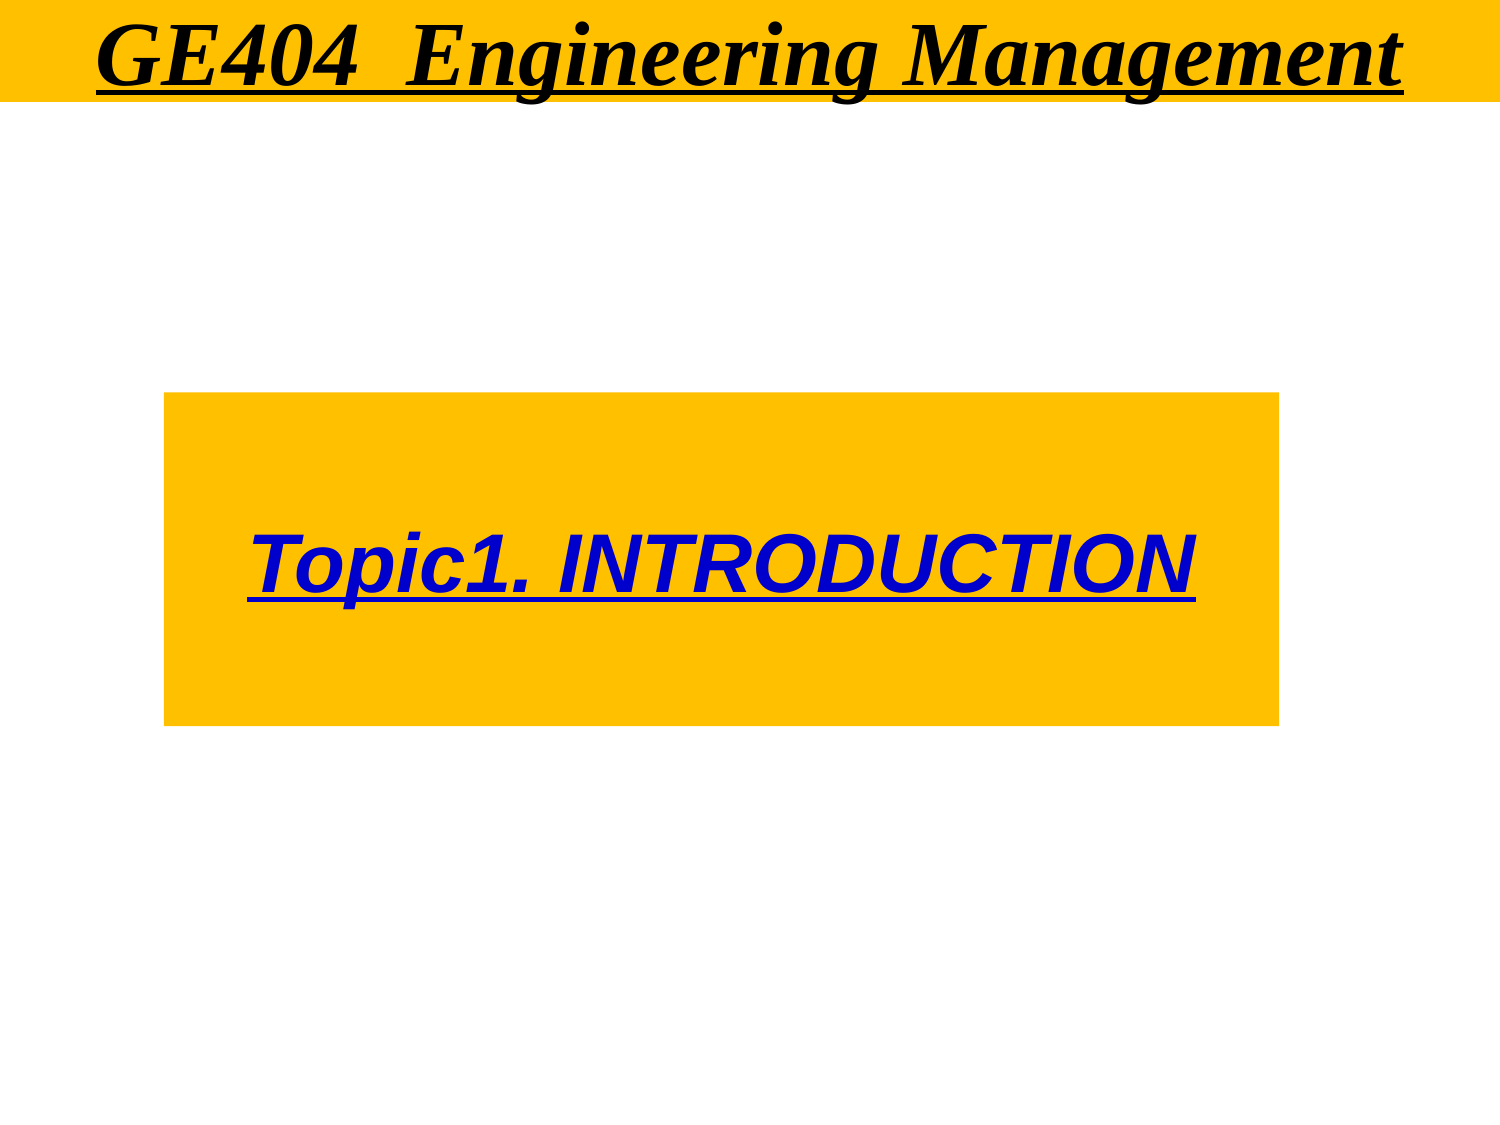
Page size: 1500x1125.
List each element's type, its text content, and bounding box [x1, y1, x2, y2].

title GE404 Engineering Management [0, 0, 1500, 103]
text_box Topic1. INTRODUCTION [163, 392, 1280, 727]
